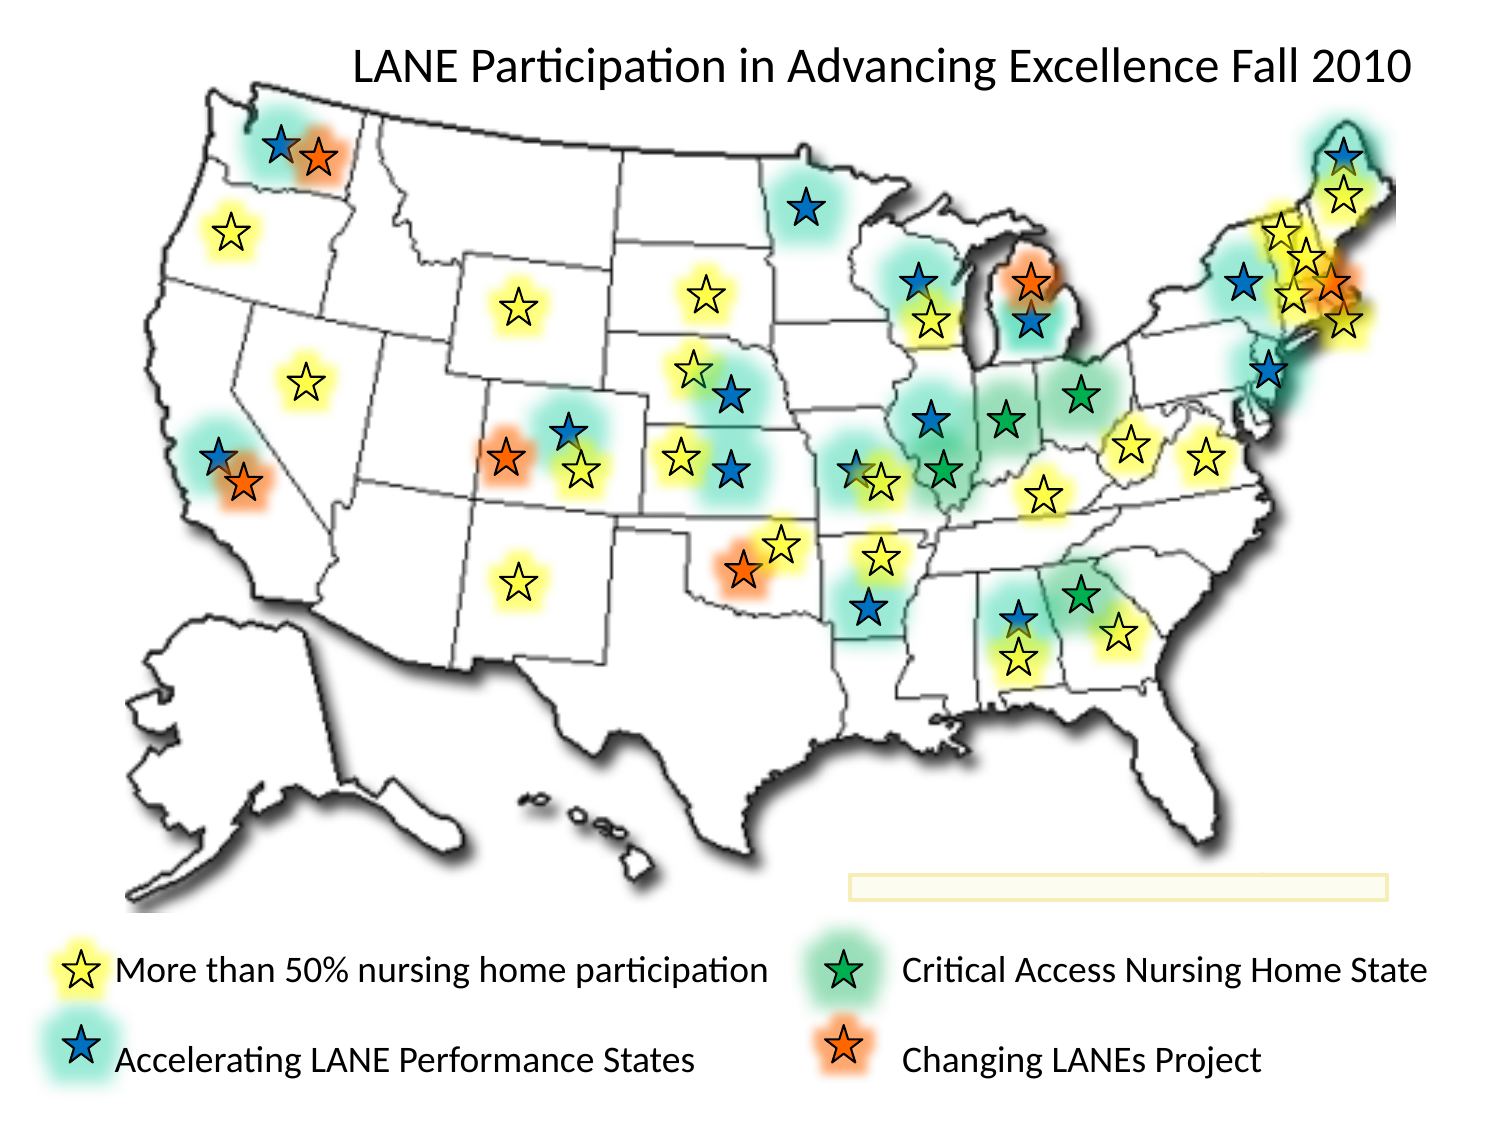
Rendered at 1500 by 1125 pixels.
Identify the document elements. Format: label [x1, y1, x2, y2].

text_box [62, 24, 1457, 1125]
